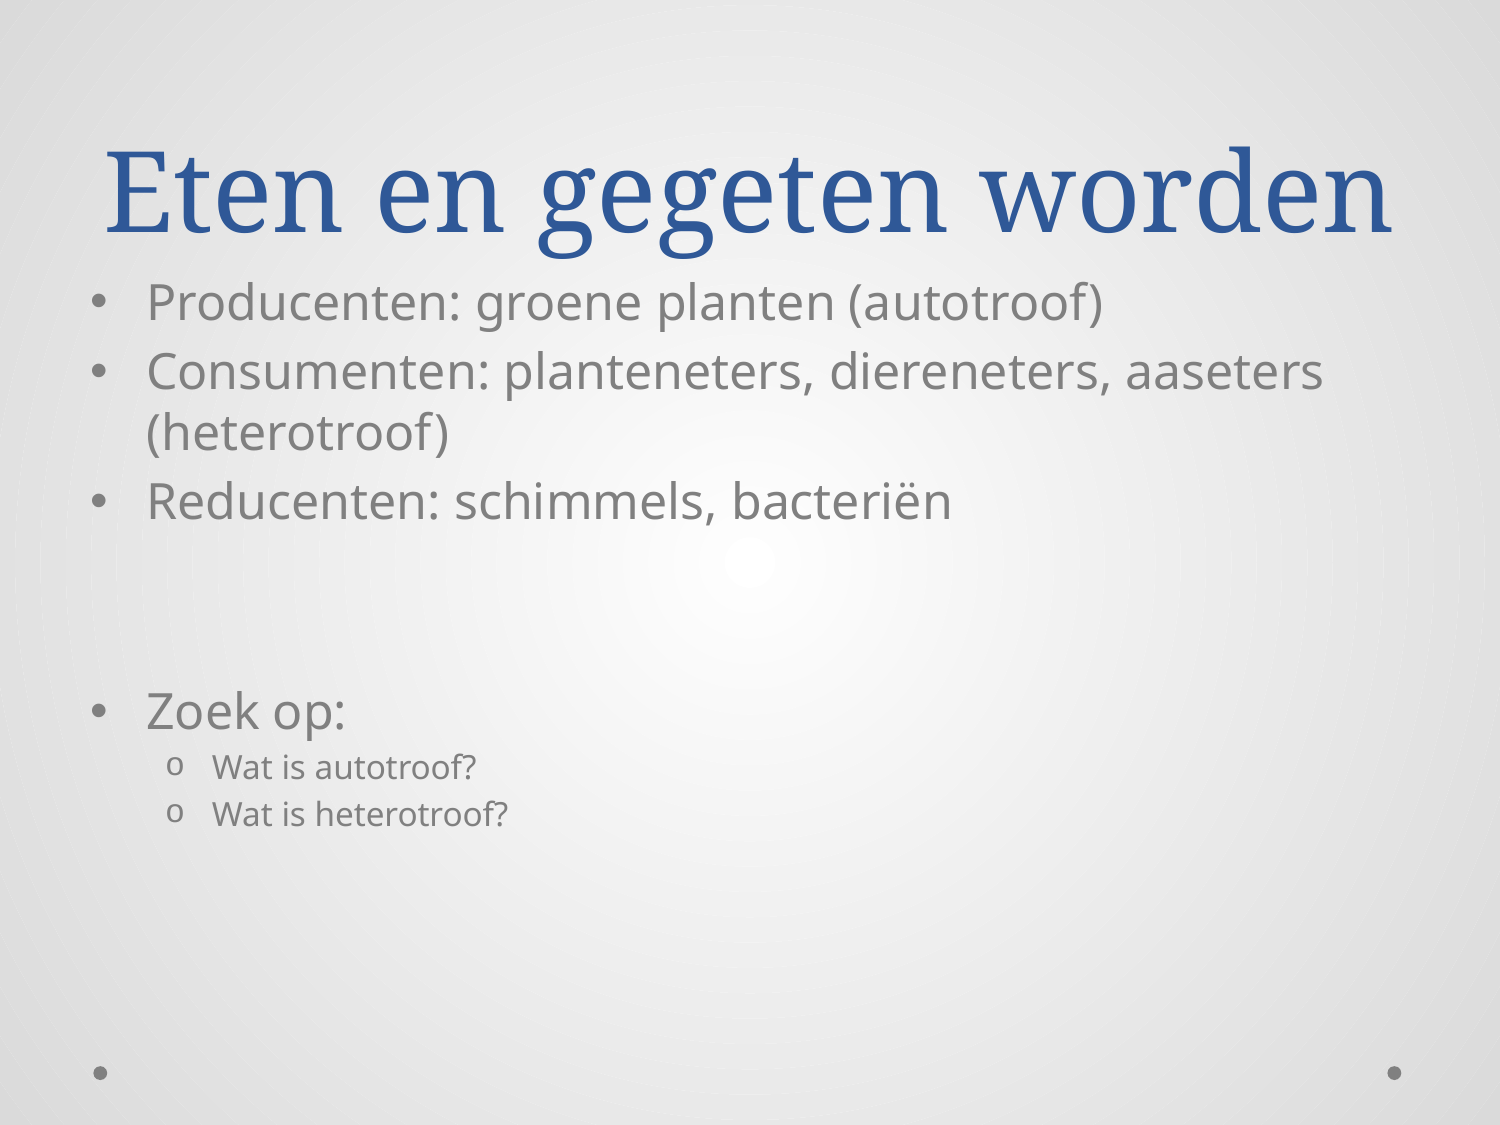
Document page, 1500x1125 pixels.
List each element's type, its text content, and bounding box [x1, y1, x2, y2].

title Eten en gegeten worden [75, 0, 1425, 263]
list Producenten: groene planten (autotroof) Consumenten: planteneters, diereneters, aaseters (heterotroof) Reducenten: schimmels, bacteriën Zoek op: Wat is autotroof? Wat is heterotroof? [75, 263, 1425, 1005]
